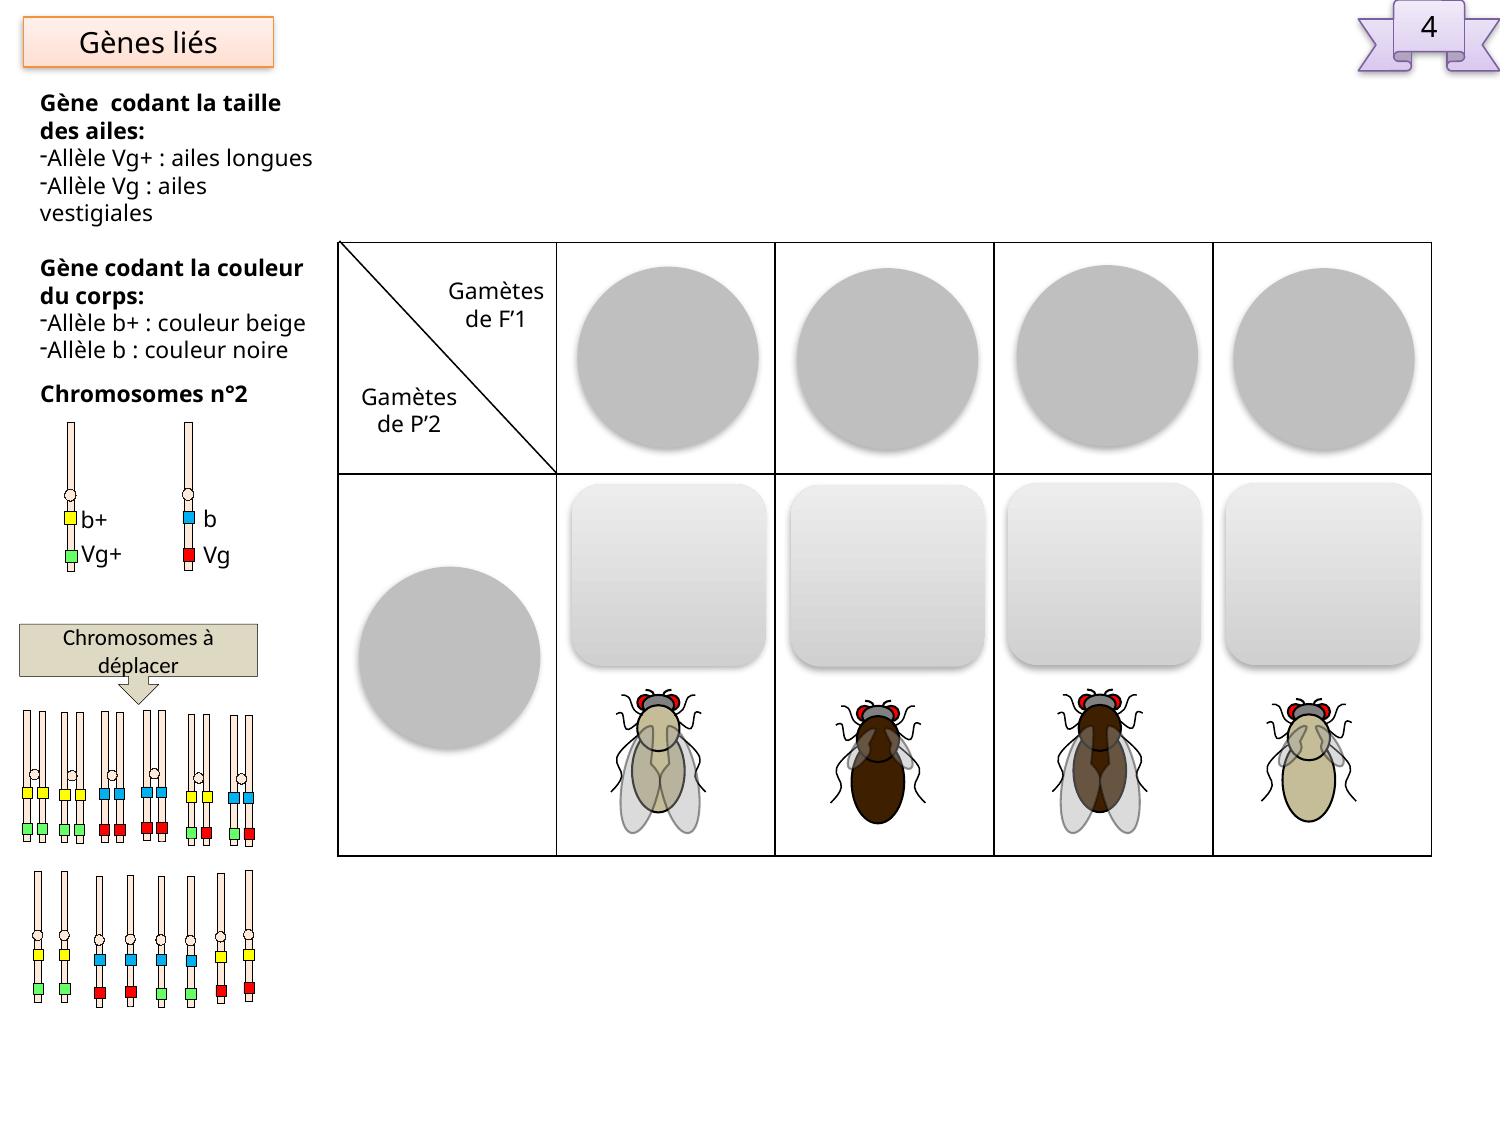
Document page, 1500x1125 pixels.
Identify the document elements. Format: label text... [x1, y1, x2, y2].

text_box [228, 714, 255, 847]
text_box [58, 871, 71, 1003]
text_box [1261, 698, 1376, 822]
table_header [1425, 243, 1431, 473]
table_cell [557, 756, 774, 855]
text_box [185, 876, 197, 1008]
text_box Chromosomes à déplacer [17, 622, 260, 707]
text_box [99, 711, 126, 843]
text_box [58, 711, 86, 844]
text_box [215, 872, 227, 1004]
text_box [339, 240, 1420, 748]
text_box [243, 870, 255, 1002]
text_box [21, 710, 49, 843]
table_cell [995, 756, 1212, 855]
table_cell [1214, 475, 1431, 855]
text_box 4 [1357, 0, 1500, 72]
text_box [124, 874, 137, 1007]
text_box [141, 709, 168, 842]
table_cell [339, 755, 556, 855]
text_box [1052, 689, 1164, 835]
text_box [23, 17, 330, 576]
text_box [155, 875, 167, 1008]
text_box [32, 871, 44, 1003]
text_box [185, 713, 213, 846]
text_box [93, 875, 106, 1008]
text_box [610, 689, 730, 835]
table_cell [776, 756, 993, 855]
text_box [830, 700, 958, 824]
